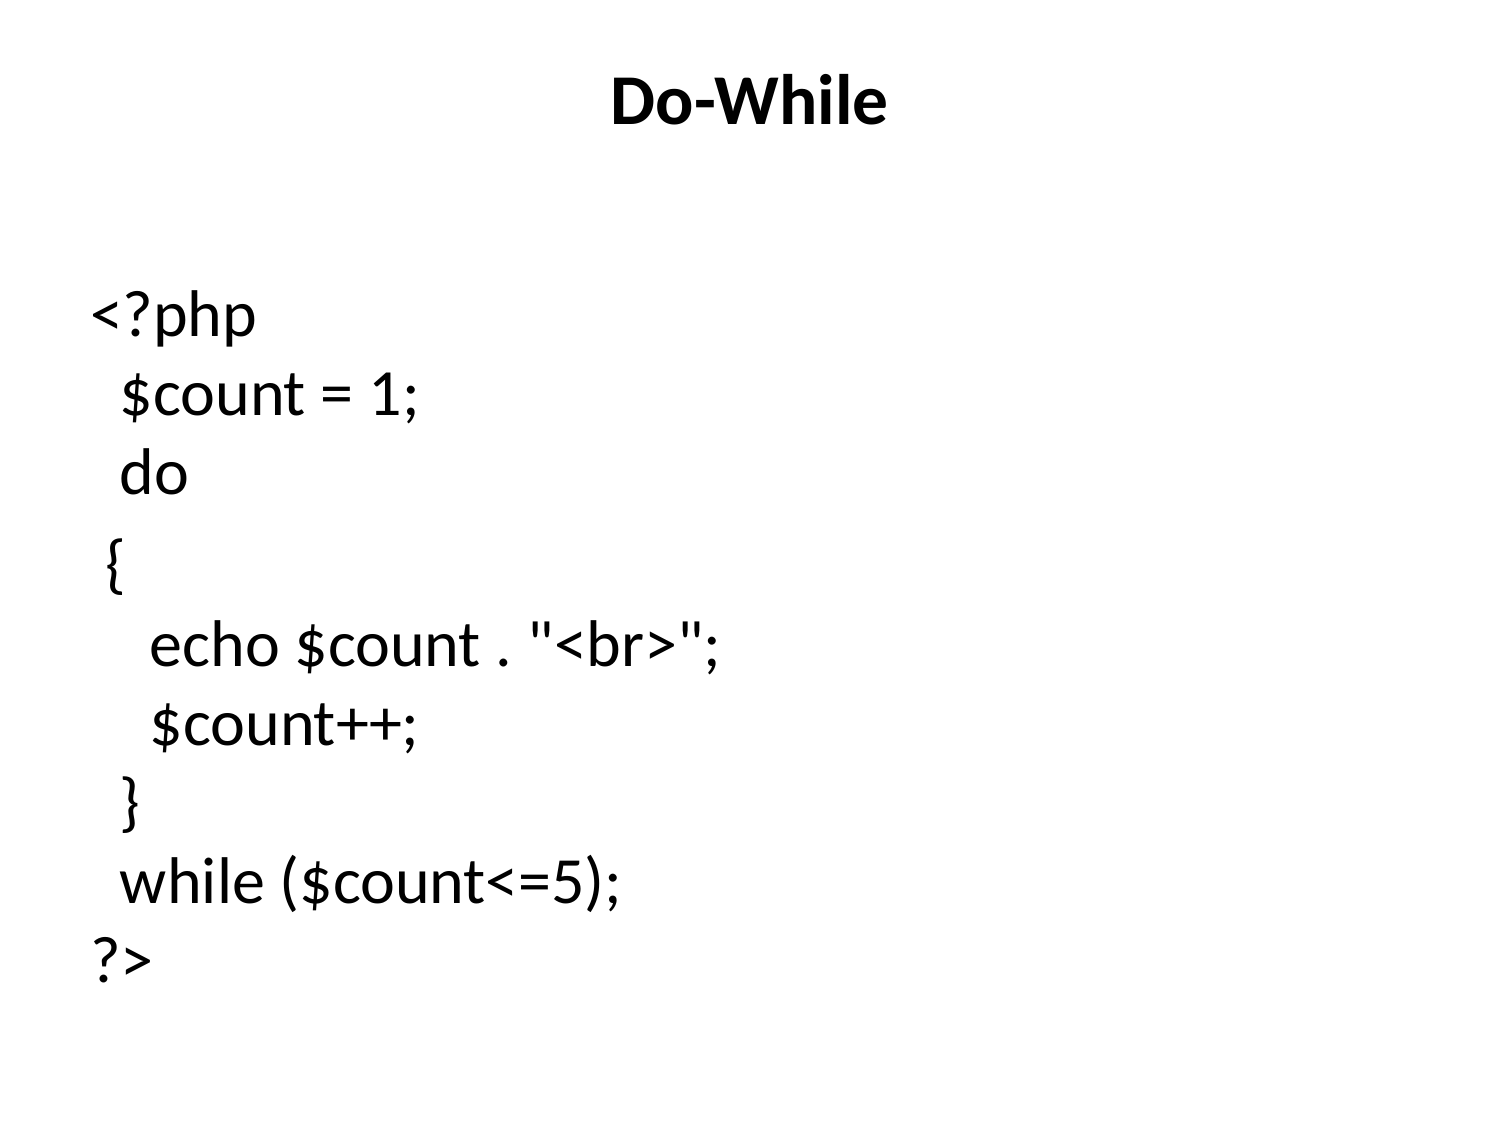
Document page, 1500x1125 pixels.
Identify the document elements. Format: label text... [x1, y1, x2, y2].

list <?php $count = 1; do { echo $count . "<br>"; $count++; } while ($count<=5); ?> [75, 262, 1425, 1005]
title Do-While [75, 45, 1425, 233]
